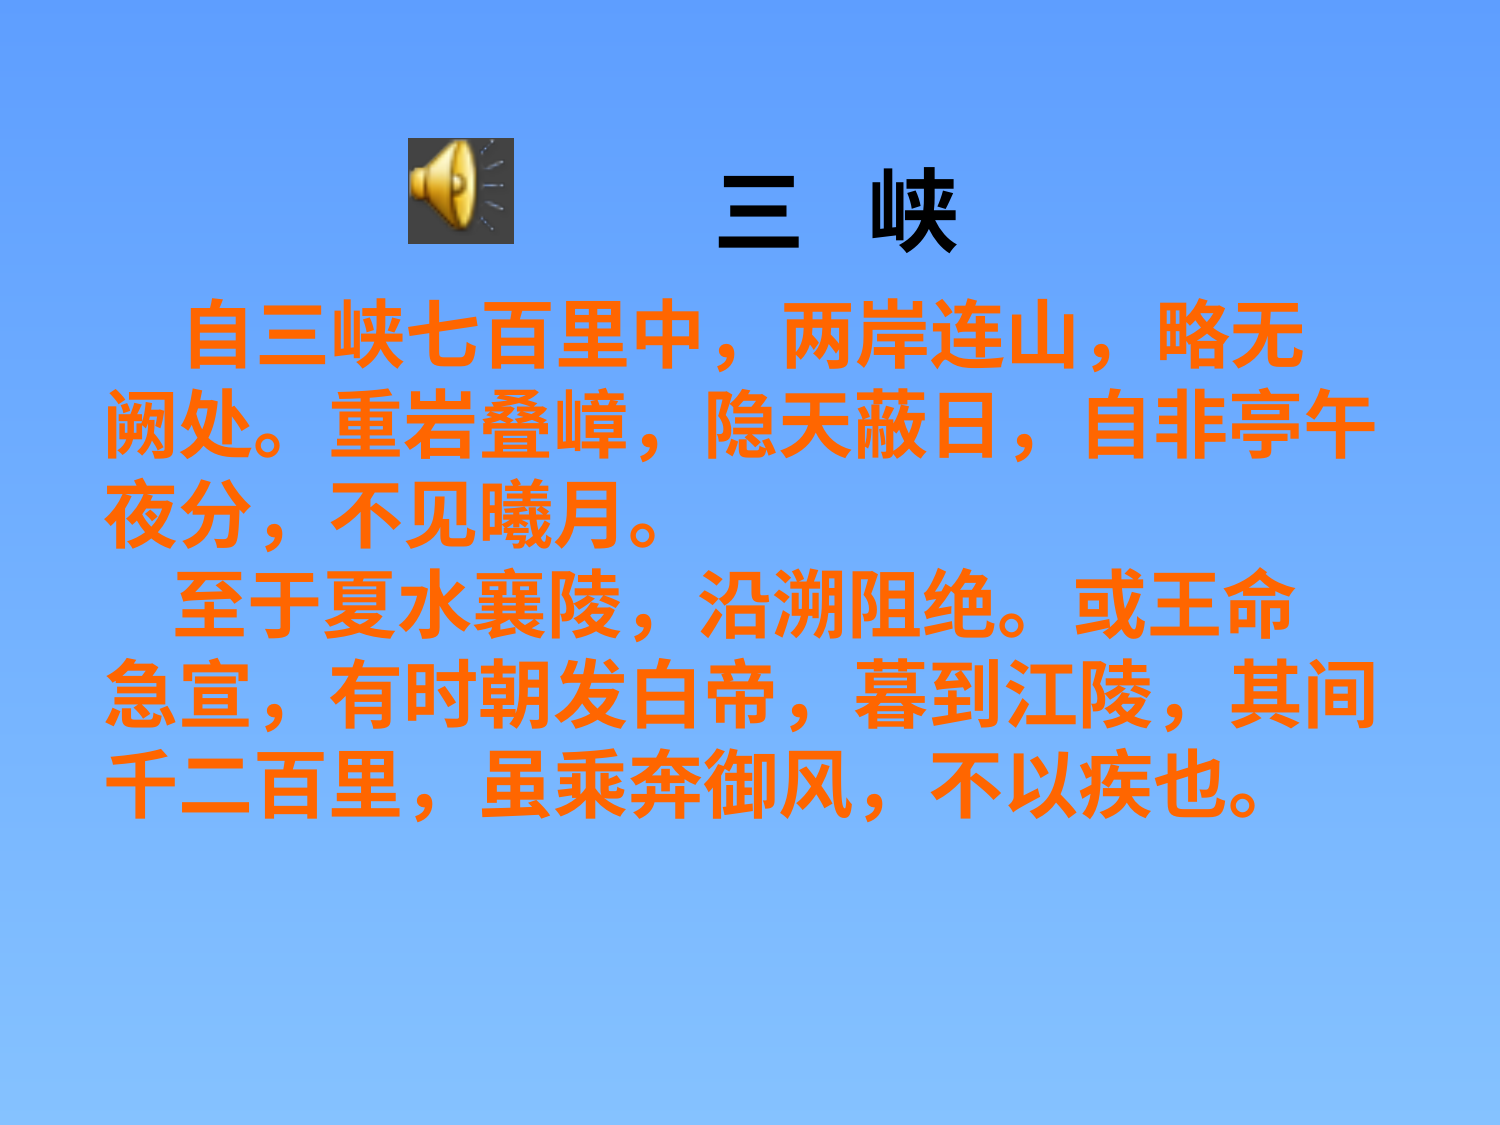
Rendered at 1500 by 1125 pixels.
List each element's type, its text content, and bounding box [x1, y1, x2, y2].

picture [407, 136, 516, 246]
text_box 自三峡七百里中，两岸连山，略无 阙处。重岩叠嶂，隐天蔽日，自非亭午 夜分，不见曦月。 至于夏水襄陵，沿溯阻绝。或王命 急宣，有时朝发白帝，暮到江陵，其间 千二百里，虽乘奔御风，不以疾也。 [88, 279, 1436, 925]
text_box 三 峡 [646, 125, 974, 276]
